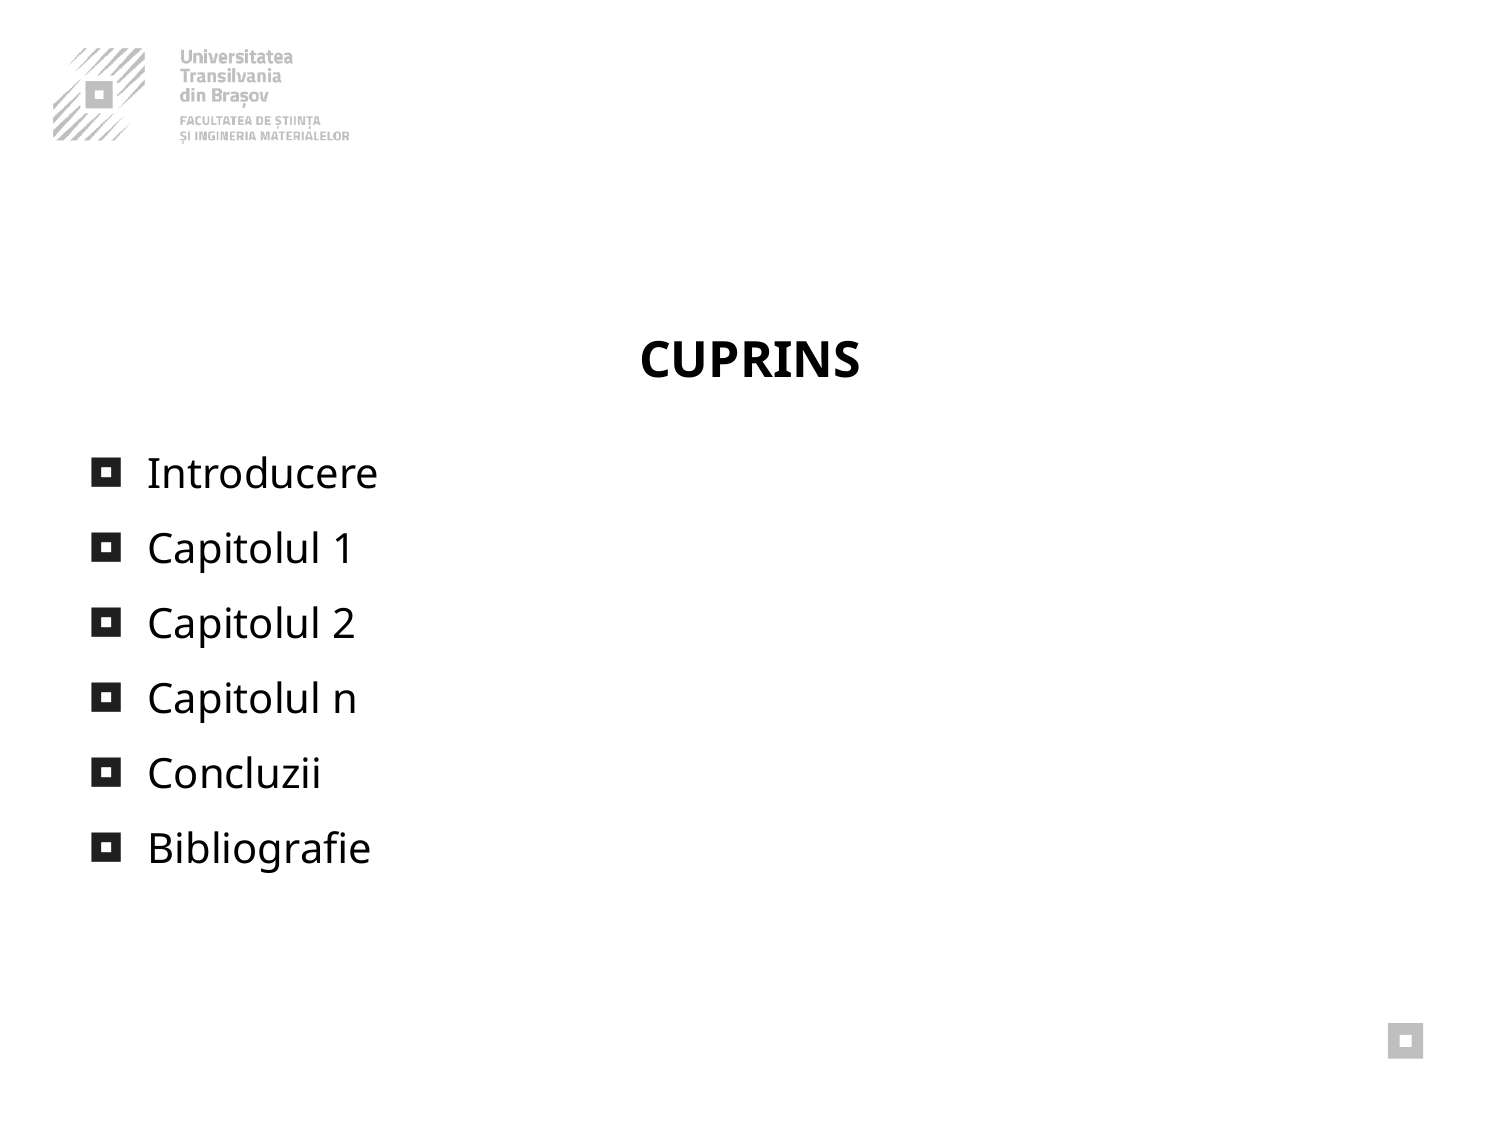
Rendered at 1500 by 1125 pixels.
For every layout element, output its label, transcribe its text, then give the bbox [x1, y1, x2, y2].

picture [53, 48, 349, 144]
picture [91, 607, 121, 637]
text_box CUPRINS [369, 320, 1131, 396]
picture [91, 832, 121, 862]
picture [91, 457, 121, 487]
picture [91, 532, 121, 562]
picture [91, 682, 121, 712]
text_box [1387, 1023, 1424, 1059]
text_box Introducere Capitolul 1 Capitolul 2 Capitolul n Concluzii Bibliografie [76, 414, 1400, 955]
picture [91, 757, 121, 787]
